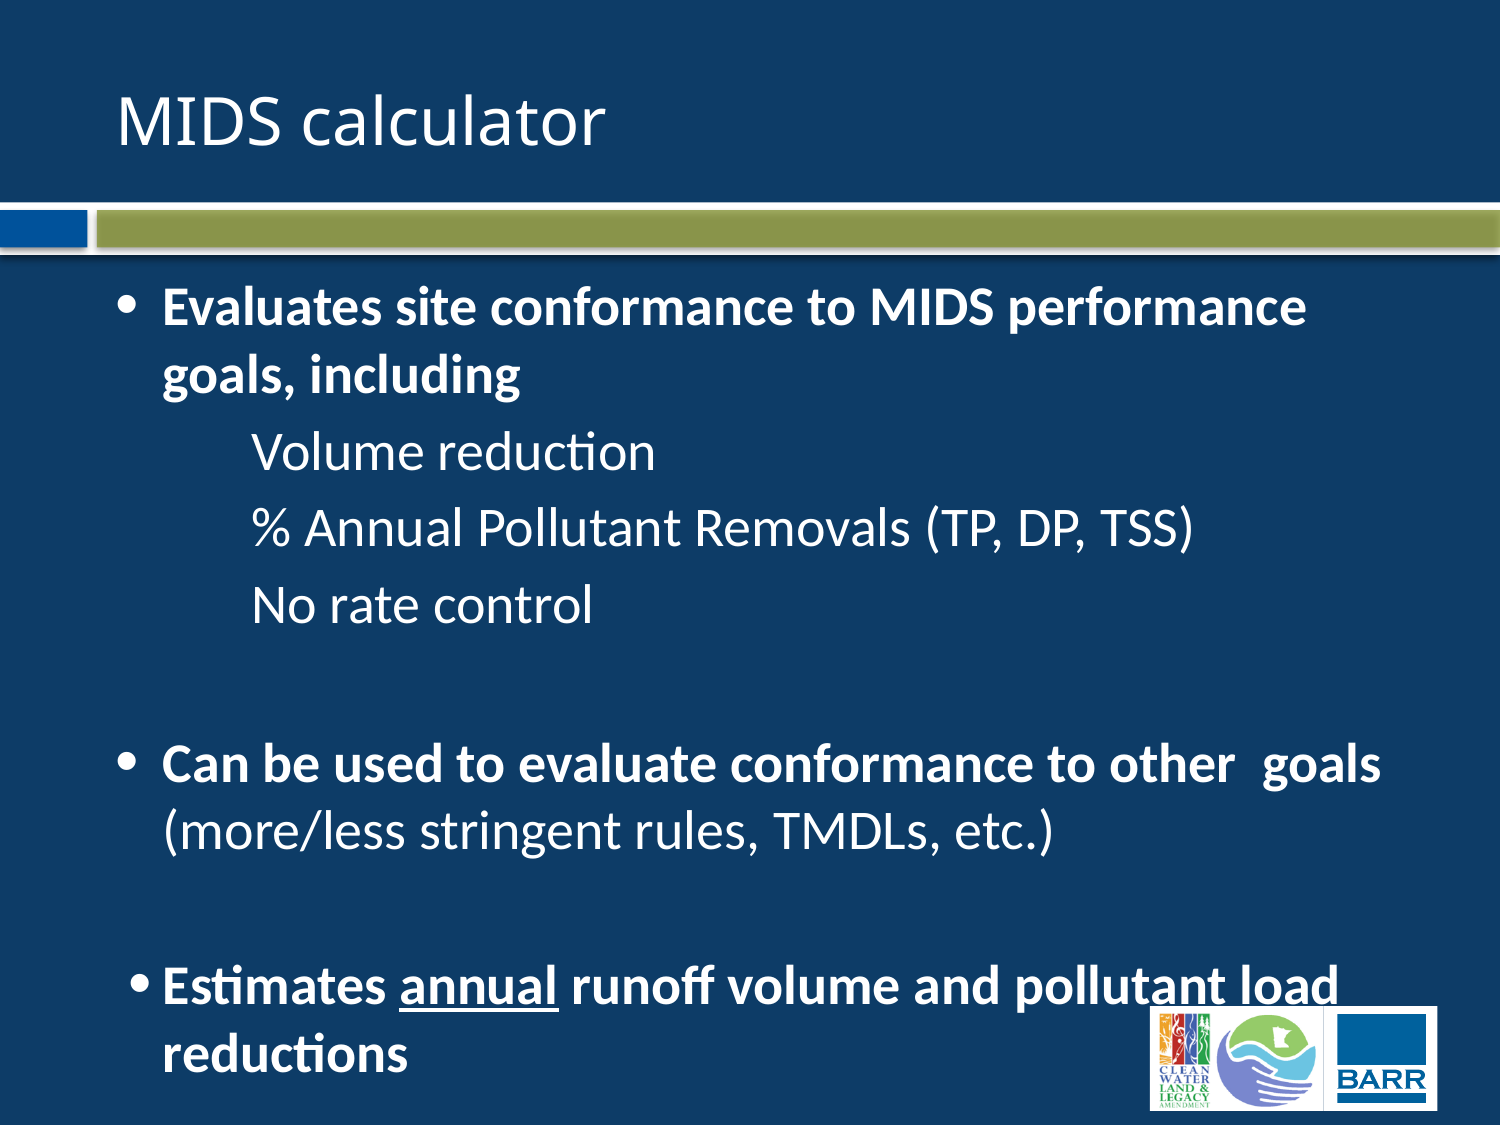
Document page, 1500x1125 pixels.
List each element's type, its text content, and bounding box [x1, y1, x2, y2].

title MIDS calculator [100, 37, 1438, 200]
picture [1149, 1100, 1323, 1111]
list Evaluates site conformance to MIDS performance goals, including Volume reduction % Annual Pollutant Removals (TP, DP, TSS) No rate control Can be used to evaluate conformance to other goals (more/less stringent rules, TMDLs, etc.) Estimates annual runoff volume and pollutant load reductions [100, 262, 1438, 1100]
